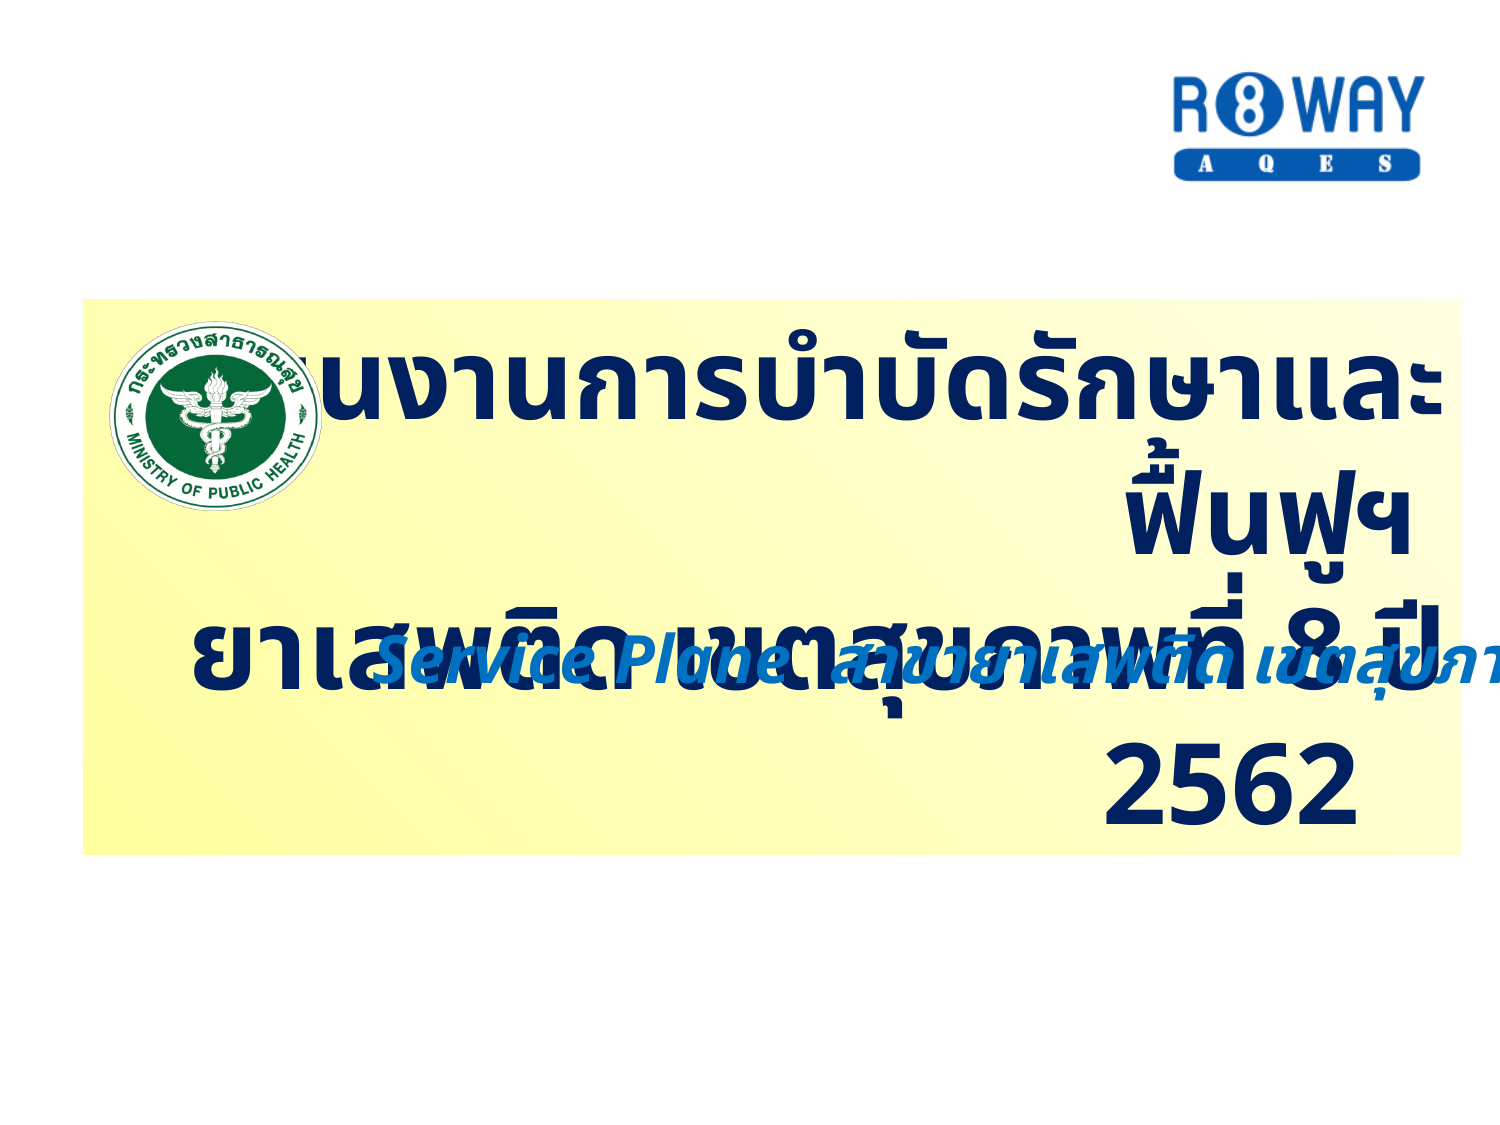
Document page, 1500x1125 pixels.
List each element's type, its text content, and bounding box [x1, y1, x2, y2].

picture [1163, 43, 1431, 222]
picture [108, 321, 322, 511]
text_box Service Plane สาขายาเสพติด เขตสุขภาพที่ 8 [358, 609, 1500, 705]
text_box แผนงานการบำบัดรักษาและฟื้นฟูฯ ยาเสพติด เขตสุขภาพที่ 8 ปี 2562 [83, 299, 1463, 855]
